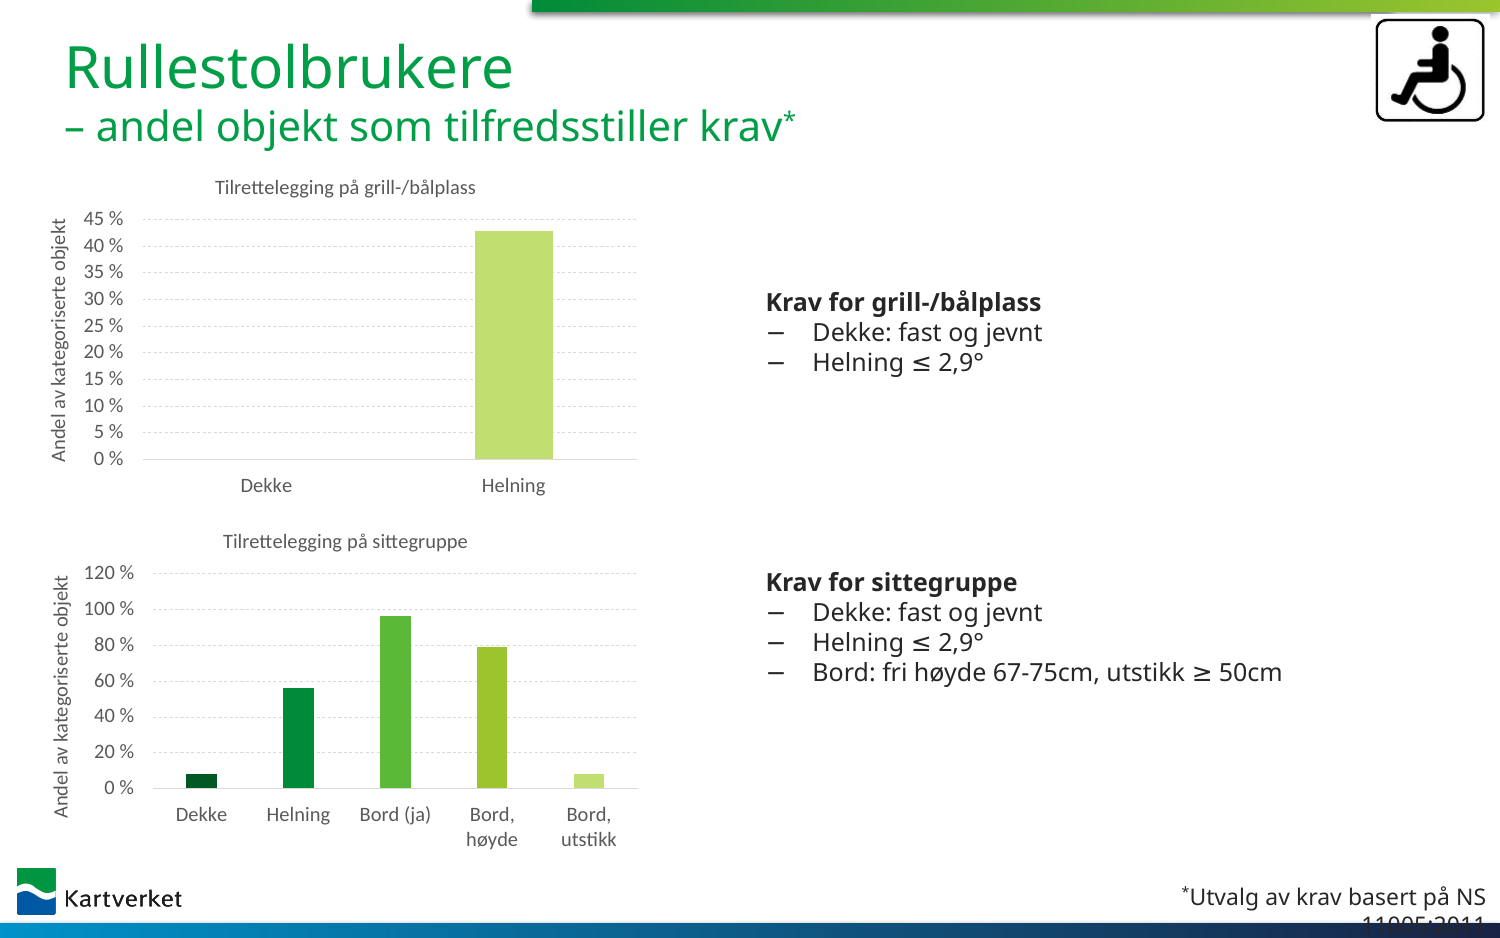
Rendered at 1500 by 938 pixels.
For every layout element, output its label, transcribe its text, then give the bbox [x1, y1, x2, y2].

picture [41, 166, 650, 505]
text_box *Utvalg av krav basert på NS 11005:2011 [1068, 873, 1500, 938]
text_box Rullestolbrukere – andel objekt som tilfredsstiller krav* [49, 14, 1431, 158]
picture [1371, 13, 1491, 127]
picture [41, 520, 650, 859]
text_box Krav for sittegruppe Dekke: fast og jevnt Helning ≤ 2,9° Bord: fri høyde 67-75cm, utstikk ≥ 50cm [750, 559, 1500, 694]
text_box Krav for grill-/bålplass Dekke: fast og jevnt Helning ≤ 2,9° [750, 279, 1452, 384]
